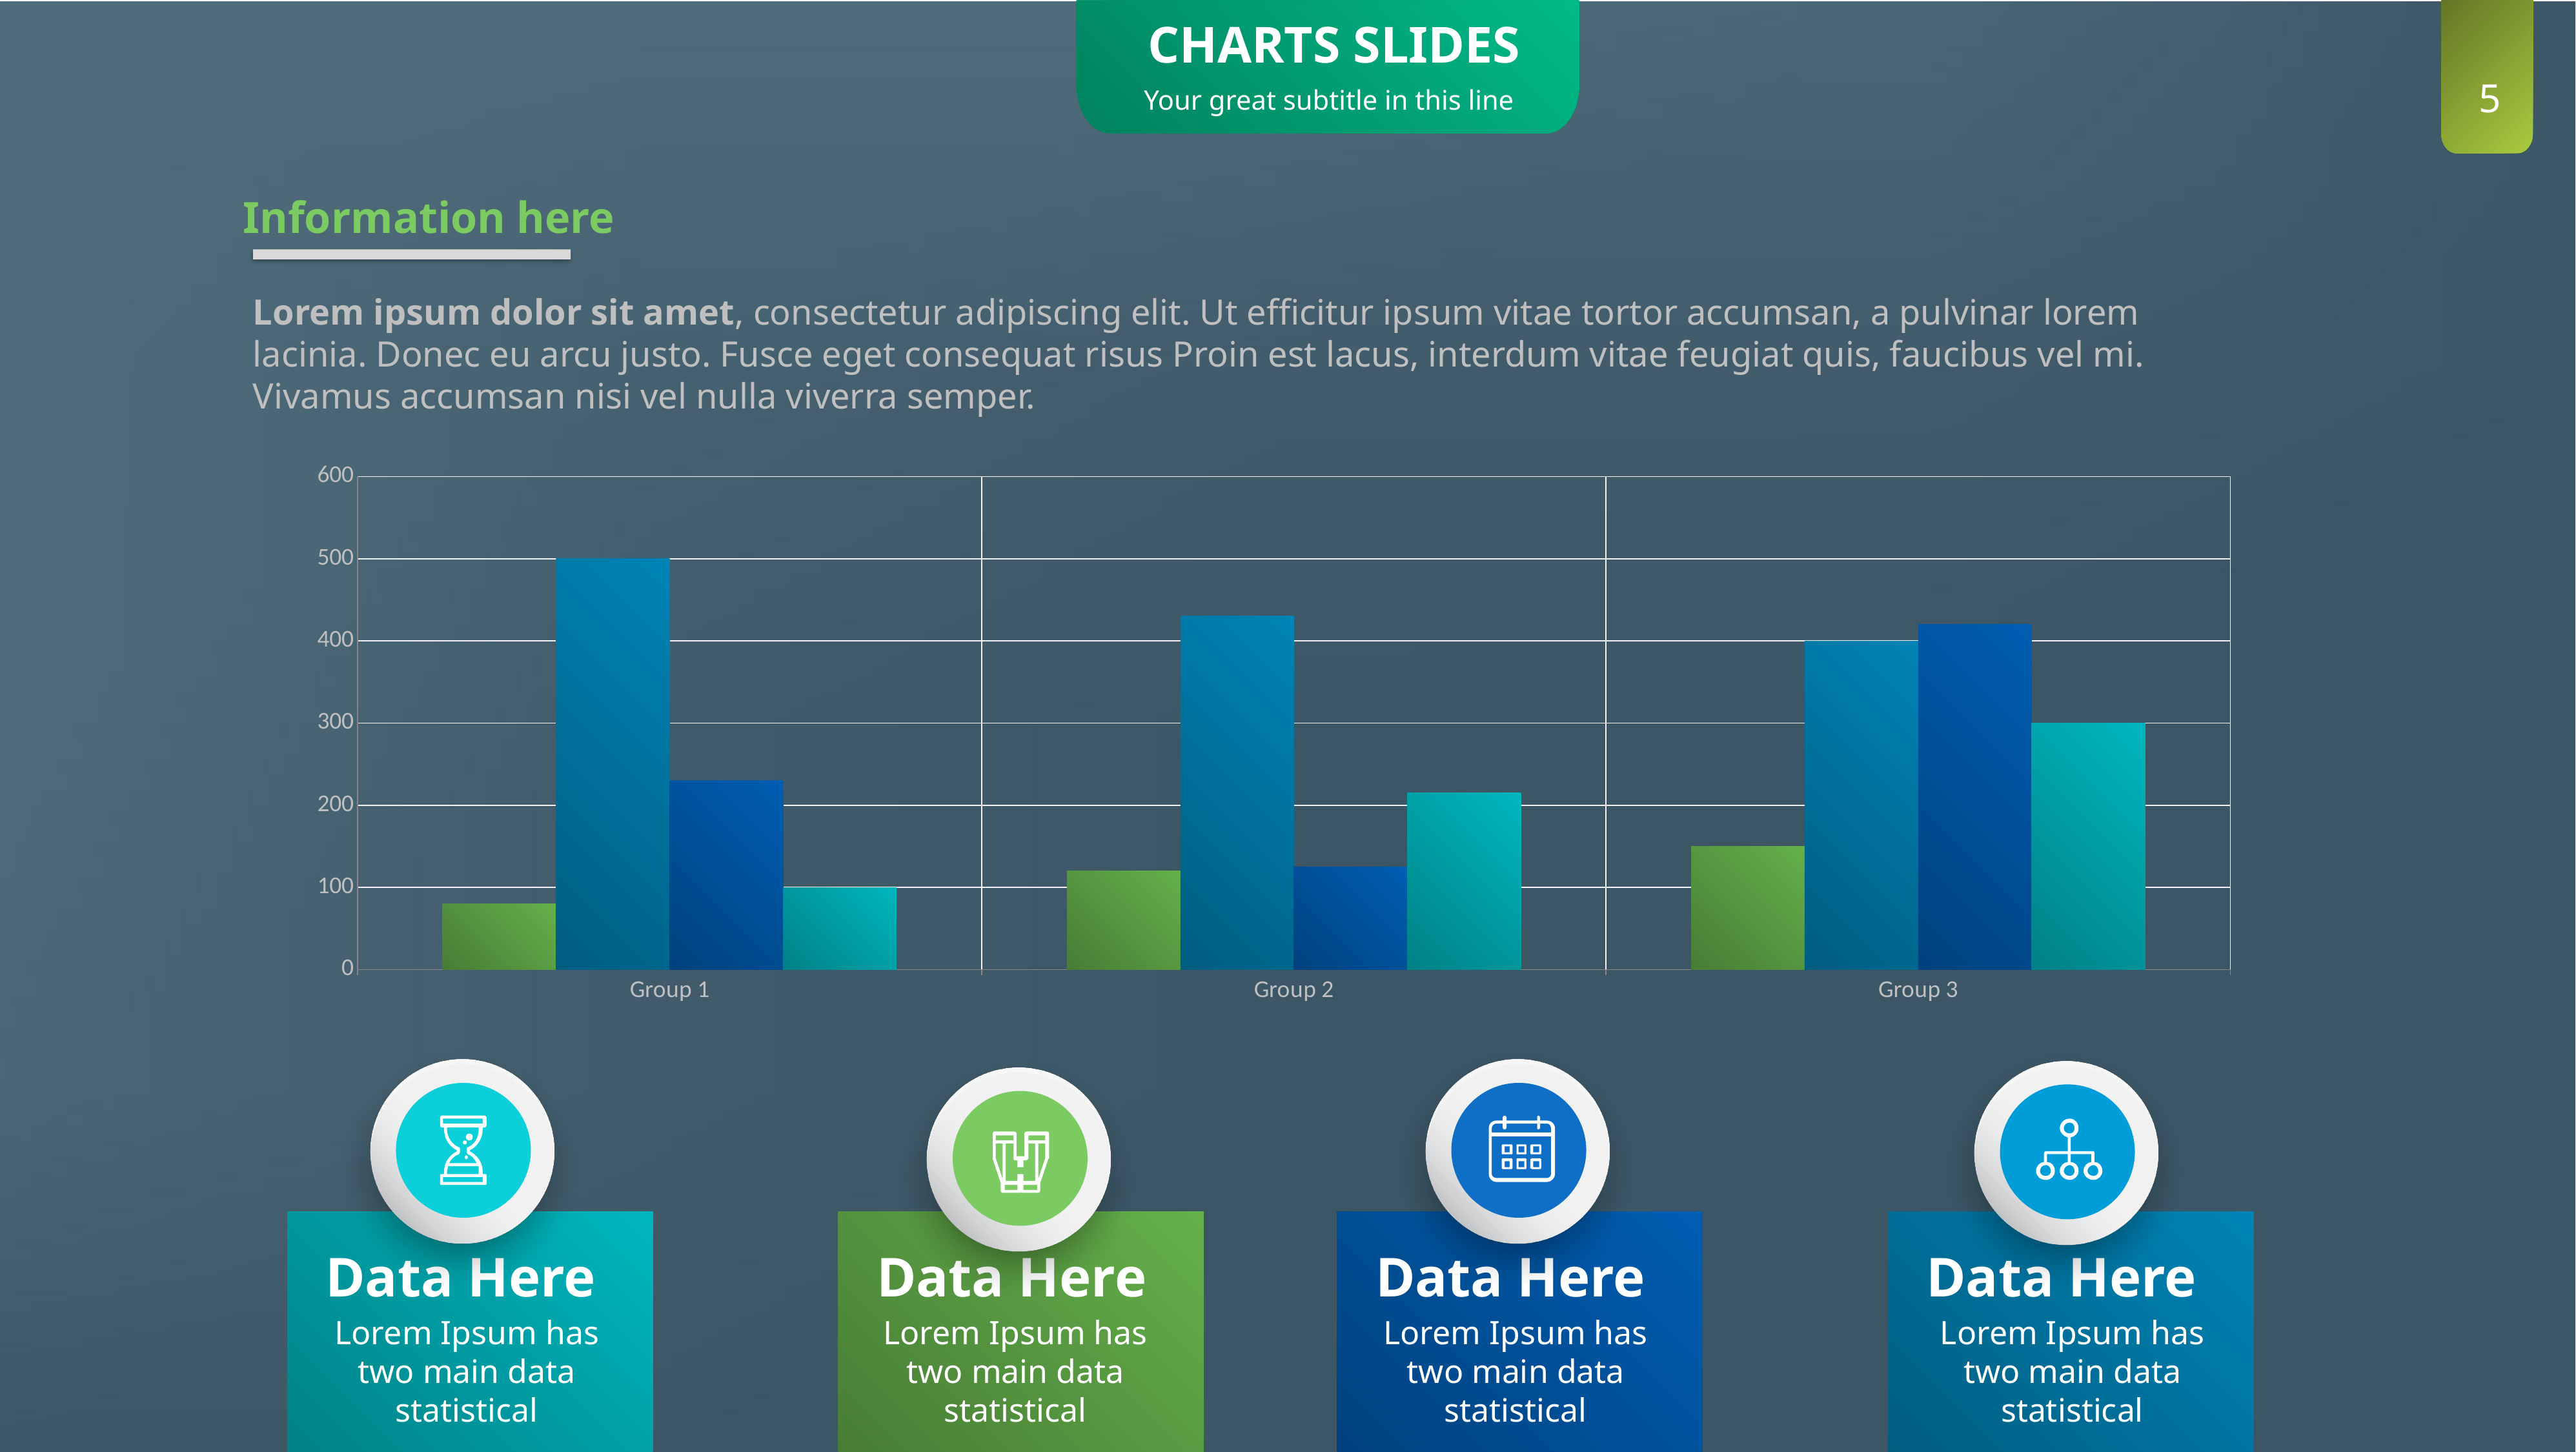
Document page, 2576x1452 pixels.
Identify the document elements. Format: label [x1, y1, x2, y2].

text_box [1887, 1210, 2255, 1452]
text_box [1942, 1050, 2186, 1294]
text_box [876, 0, 1792, 134]
text_box [837, 1210, 1205, 1452]
text_box [1903, 1238, 2242, 1442]
text_box [1335, 1210, 1704, 1452]
text_box [895, 1056, 1139, 1300]
text_box [846, 1238, 1185, 1442]
text_box [298, 1238, 636, 1442]
text_box [227, 185, 2249, 418]
text_box [1346, 1238, 1685, 1442]
text_box [1394, 1048, 1638, 1293]
chart [233, 464, 2280, 1022]
picture [0, 1, 2576, 1452]
text_box [286, 1210, 654, 1452]
text_box [338, 1048, 582, 1293]
